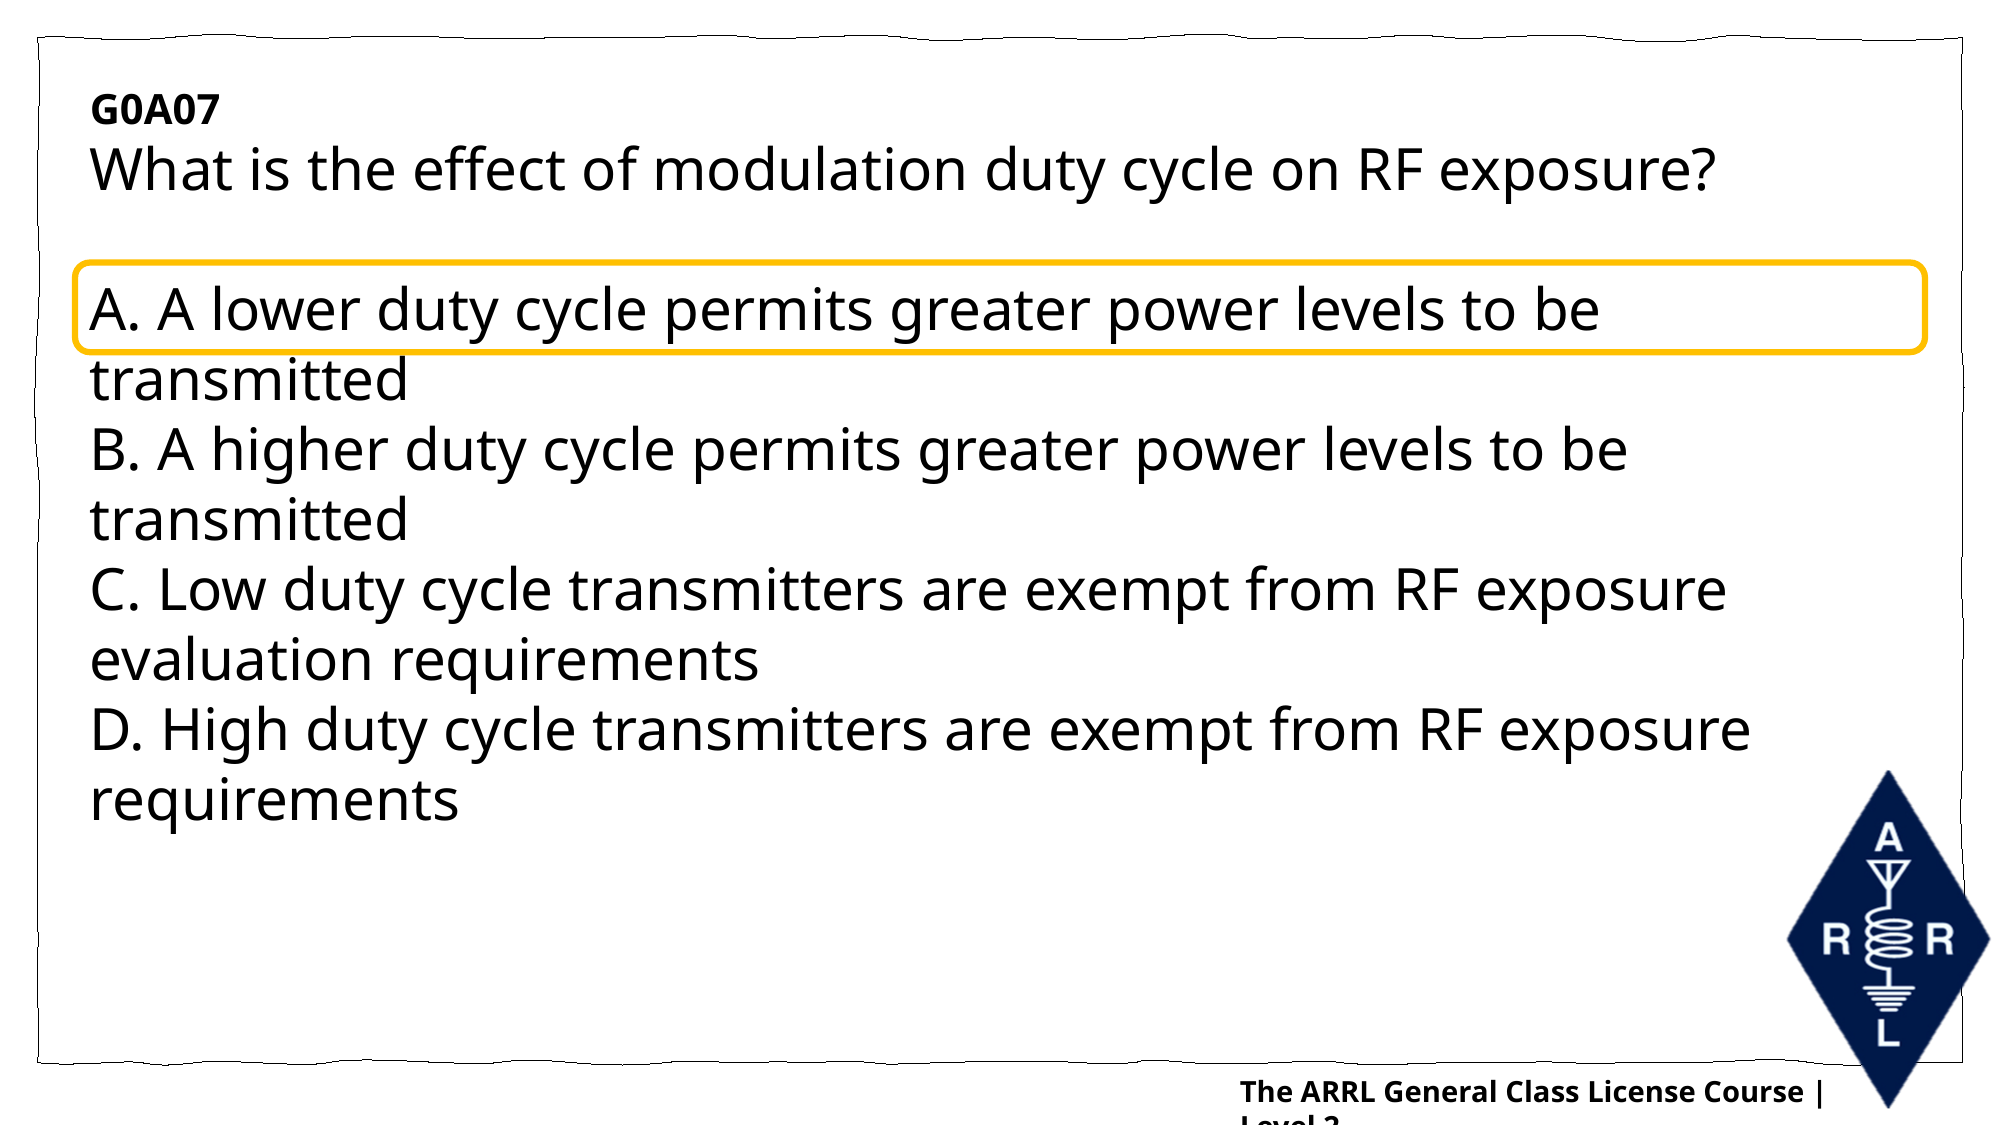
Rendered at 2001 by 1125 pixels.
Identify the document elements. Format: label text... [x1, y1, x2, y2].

text_box [73, 261, 1927, 354]
text_box G0A07 What is the effect of modulation duty cycle on RF exposure? A. A lower duty cycle permits greater power levels to be transmitted B. A higher duty cycle permits greater power levels to be transmitted C. Low duty cycle transmitters are exempt from RF exposure evaluation requirements D. High duty cycle transmitters are exempt from RF exposure requirements [75, 345, 1850, 840]
text_box G0A07 What is the effect of modulation duty cycle on RF exposure? A. A lower duty cycle permits greater power levels to be transmitted B. A higher duty cycle permits greater power levels to be transmitted C. Low duty cycle transmitters are exempt from RF exposure evaluation requirements D. High duty cycle transmitters are exempt from RF exposure requirements [75, 75, 1850, 269]
picture [1773, 752, 1999, 1125]
